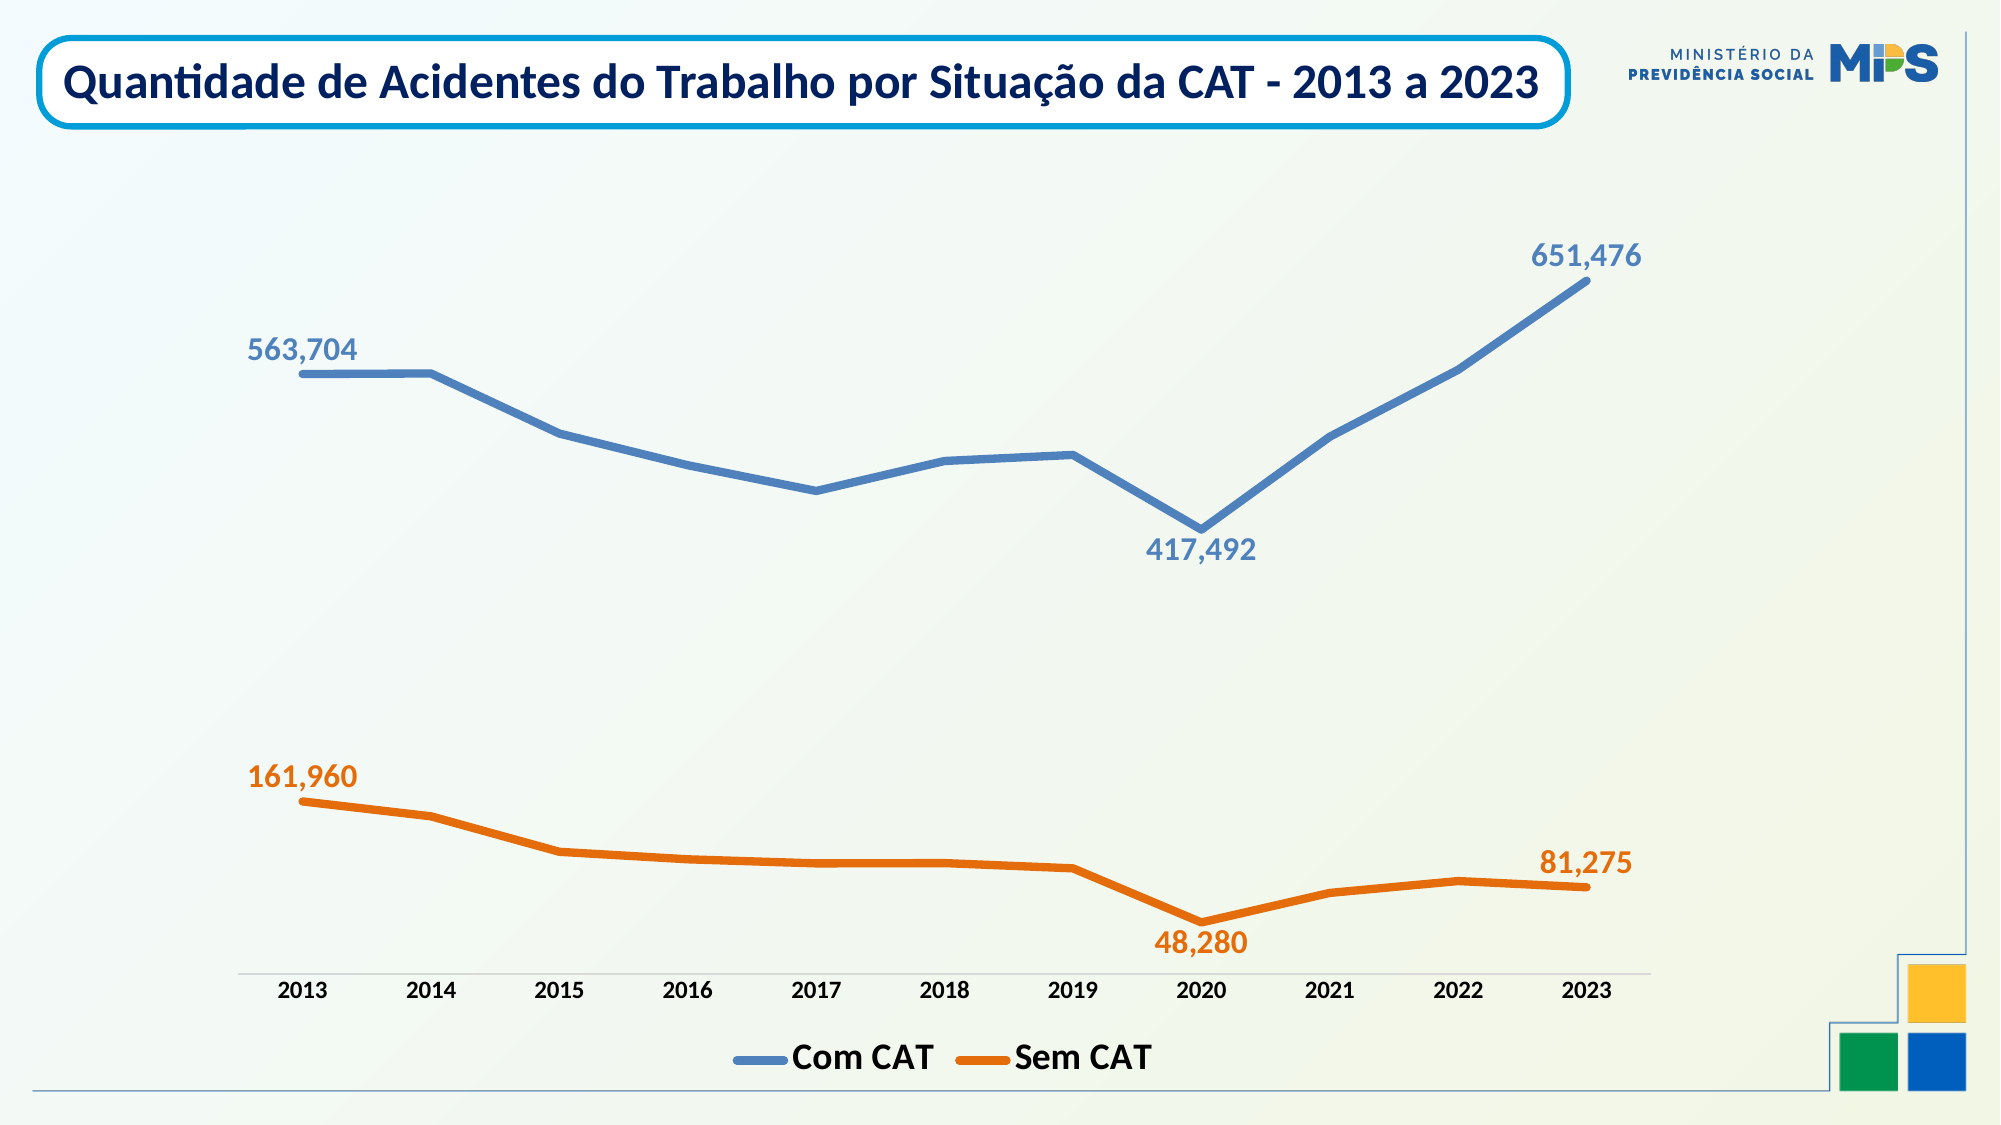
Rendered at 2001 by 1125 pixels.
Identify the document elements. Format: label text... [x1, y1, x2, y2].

picture [0, 0, 2000, 1125]
chart [208, 157, 1681, 1088]
text_box Quantidade de Acidentes do Trabalho por Situação da CAT - 2013 a 2023 [37, 35, 1570, 129]
